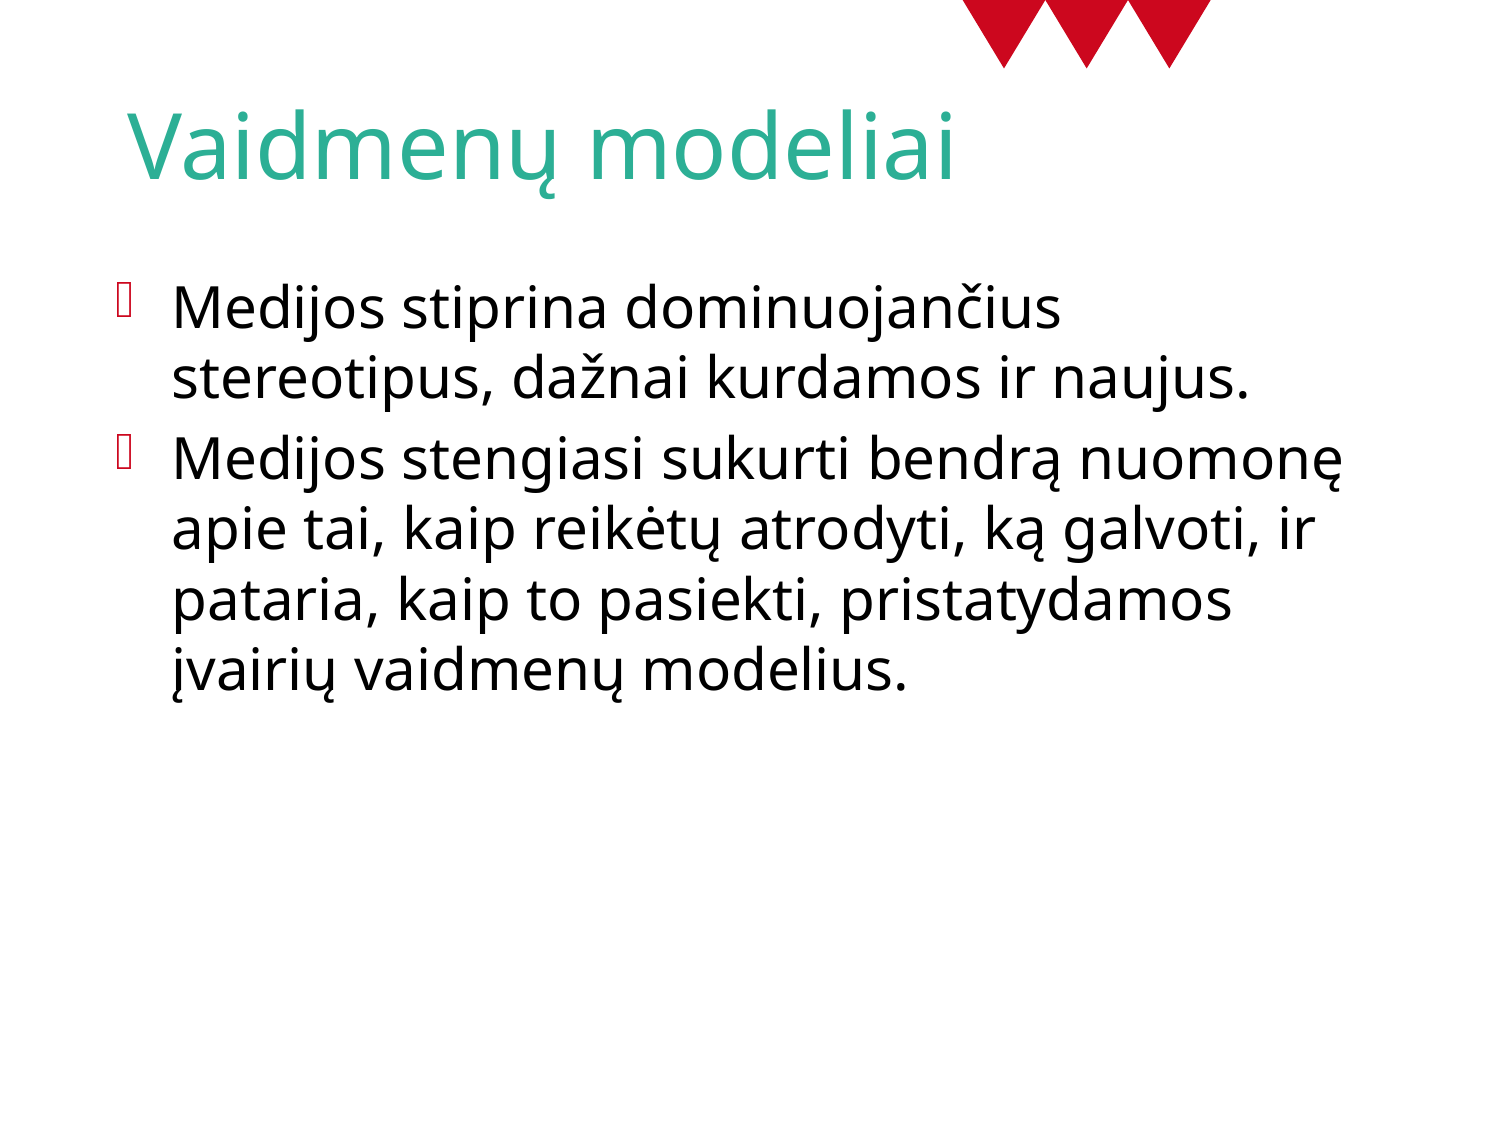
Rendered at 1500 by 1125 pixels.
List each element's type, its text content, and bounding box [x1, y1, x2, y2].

title Vaidmenų modeliai [112, 66, 1388, 220]
list Medijos stiprina dominuojančius stereotipus, dažnai kurdamos ir naujus. Medijos stengiasi sukurti bendrą nuomonę apie tai, kaip reikėtų atrodyti, ką galvoti, ir pataria, kaip to pasiekti, pristatydamos įvairių vaidmenų modelius. [100, 262, 1400, 1012]
